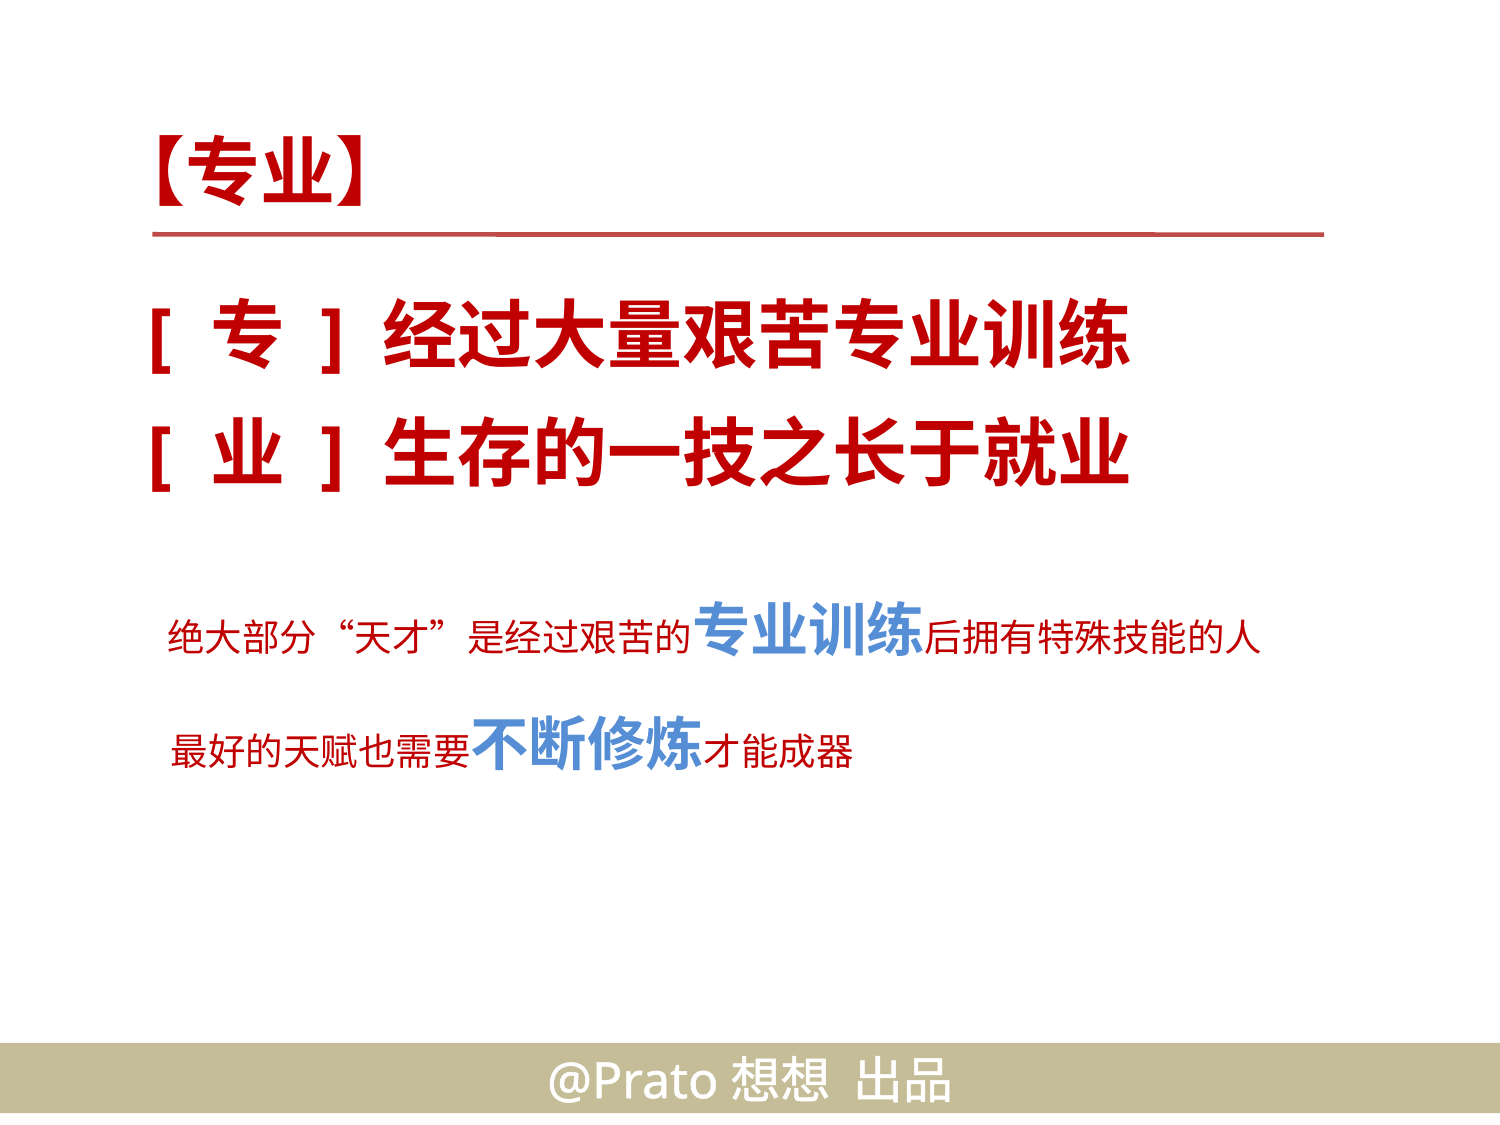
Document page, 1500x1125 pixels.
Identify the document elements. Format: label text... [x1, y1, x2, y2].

text_box [ 业 ] 生存的一技之长于就业 [133, 397, 1147, 503]
text_box @Prato想想 出品 [0, 1041, 1500, 1115]
text_box [ 专 ] 经过大量艰苦专业训练 [133, 280, 1147, 386]
text_box 【专业】 [95, 117, 426, 222]
text_box 最好的天赋也需要不断修炼才能成器 [156, 699, 869, 785]
text_box 绝大部分“天才”是经过艰苦的专业训练后拥有特殊技能的人 [152, 585, 1313, 671]
